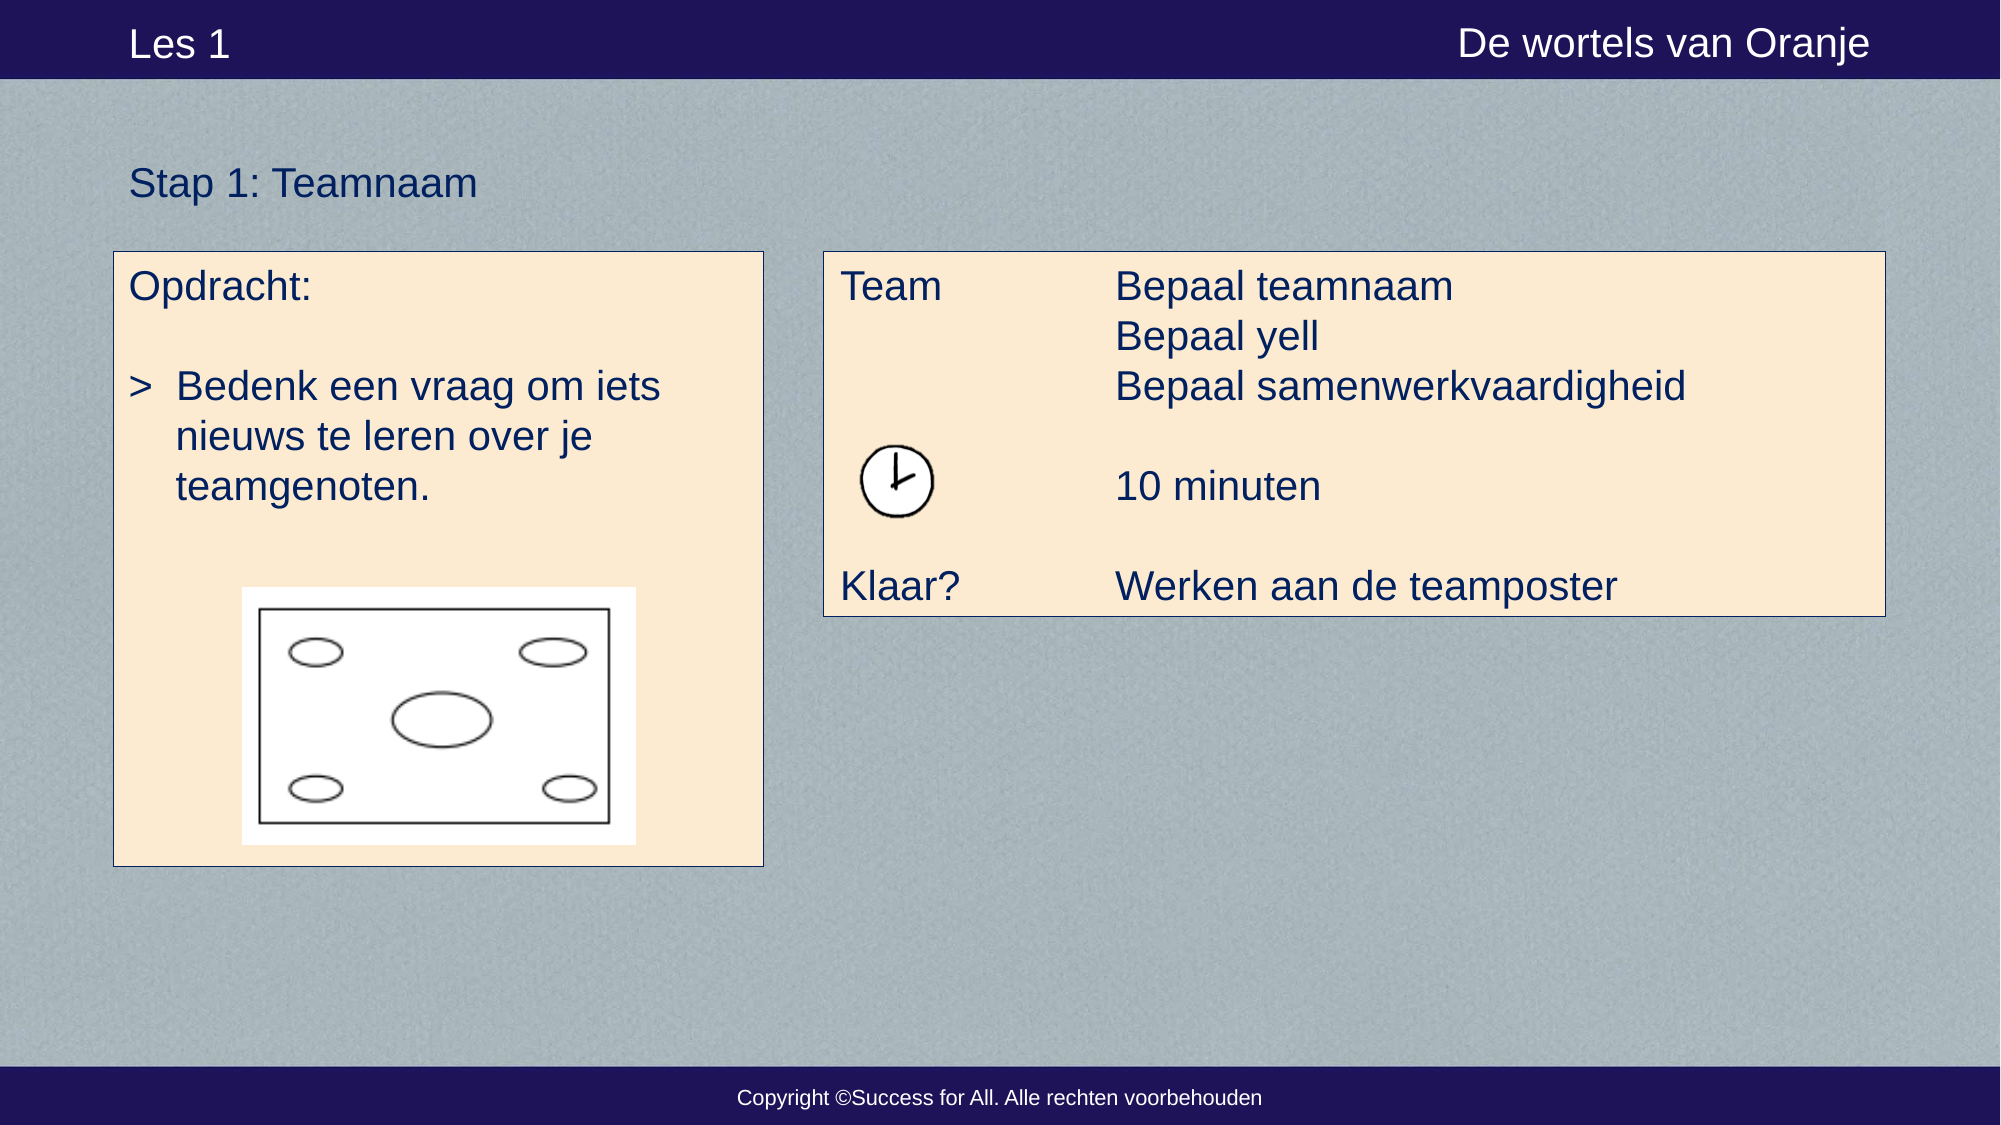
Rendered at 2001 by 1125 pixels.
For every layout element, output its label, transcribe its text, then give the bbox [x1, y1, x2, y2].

text_box Opdracht: > Bedenk een vraag om iets nieuws te leren over je teamgenoten. [113, 251, 764, 867]
picture [0, 0, 2001, 1125]
text_box Les 1 [114, 9, 354, 75]
text_box Team Bepaal teamnaam Bepaal yell Bepaal samenwerkvaardigheid 10 minuten Klaar? Werken aan de teamposter [823, 251, 1886, 617]
text_box Stap 1: Teamnaam [113, 148, 1635, 214]
text_box De wortels van Oranje [999, 8, 1886, 73]
text_box Copyright ©Success for All. Alle rechten voorbehouden [0, 1076, 2000, 1125]
